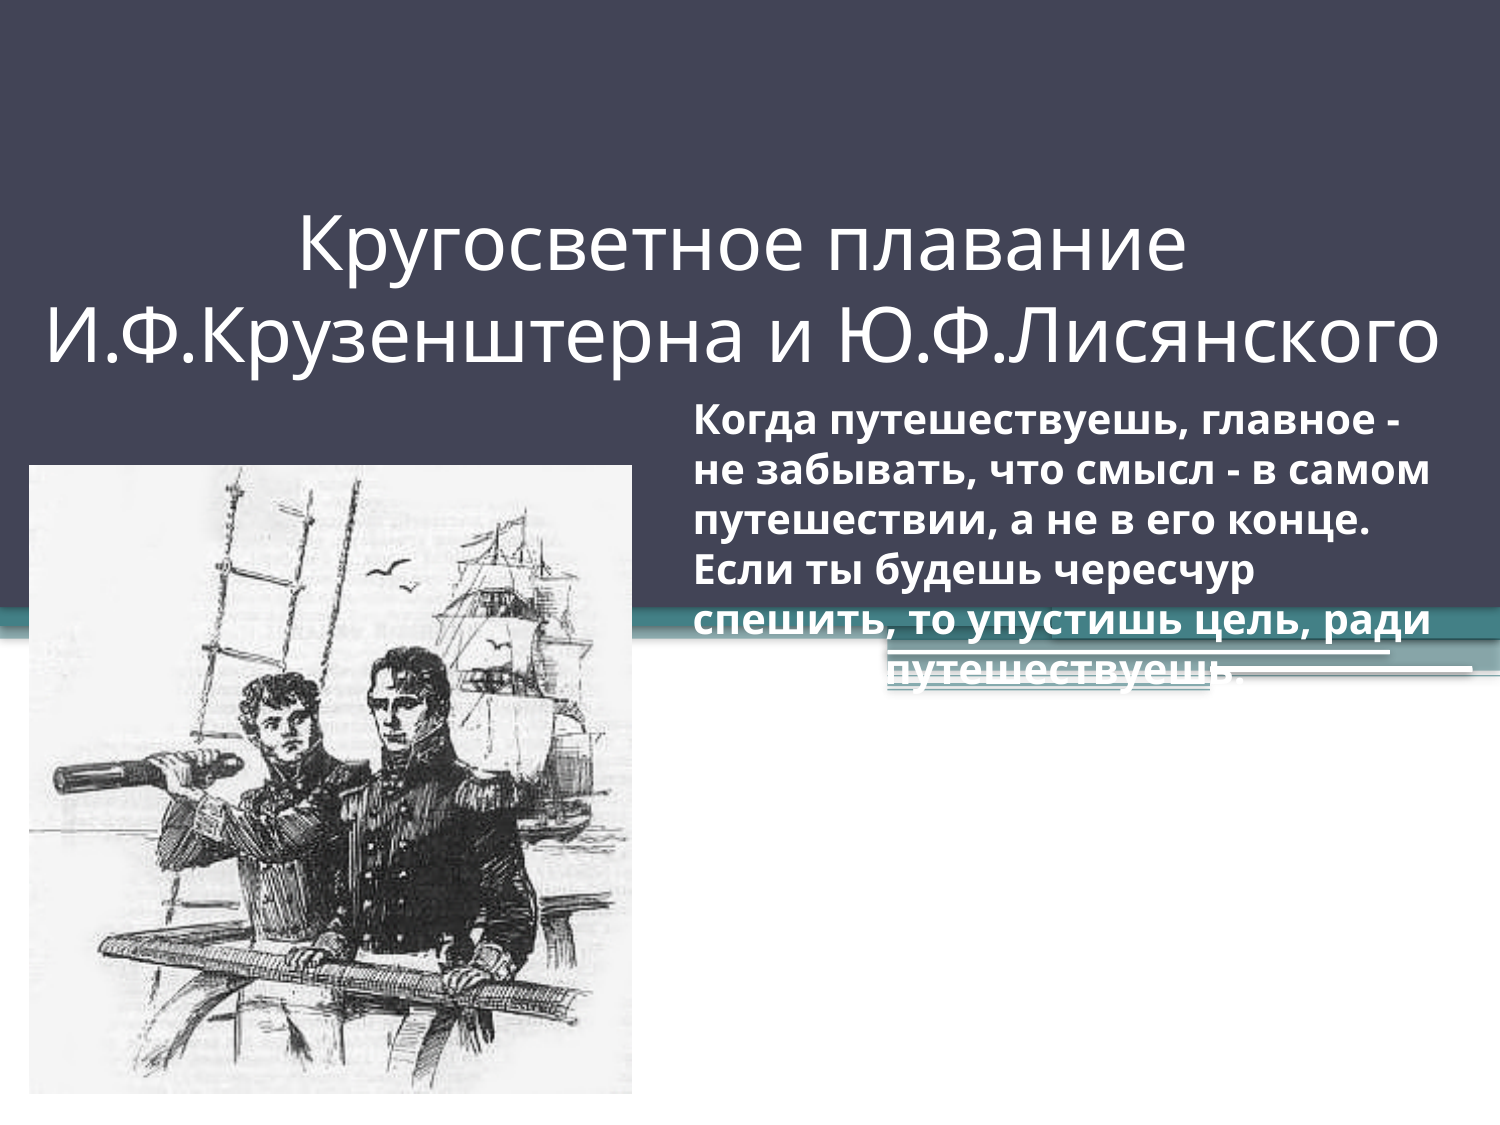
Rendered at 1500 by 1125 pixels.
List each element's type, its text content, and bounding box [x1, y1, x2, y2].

picture [29, 465, 633, 1095]
title Кругосветное плавание И.Ф.Крузенштерна и Ю.Ф.Лисянского [0, 113, 1486, 386]
text_box Когда путешествуешь, главное - не забывать, что смысл - в самом путешествии, а не в его конце. Если ты будешь чересчур спешить, то упустишь цель, ради которой путешествуешь. Фелисите Робер Ламенне. [677, 385, 1458, 751]
